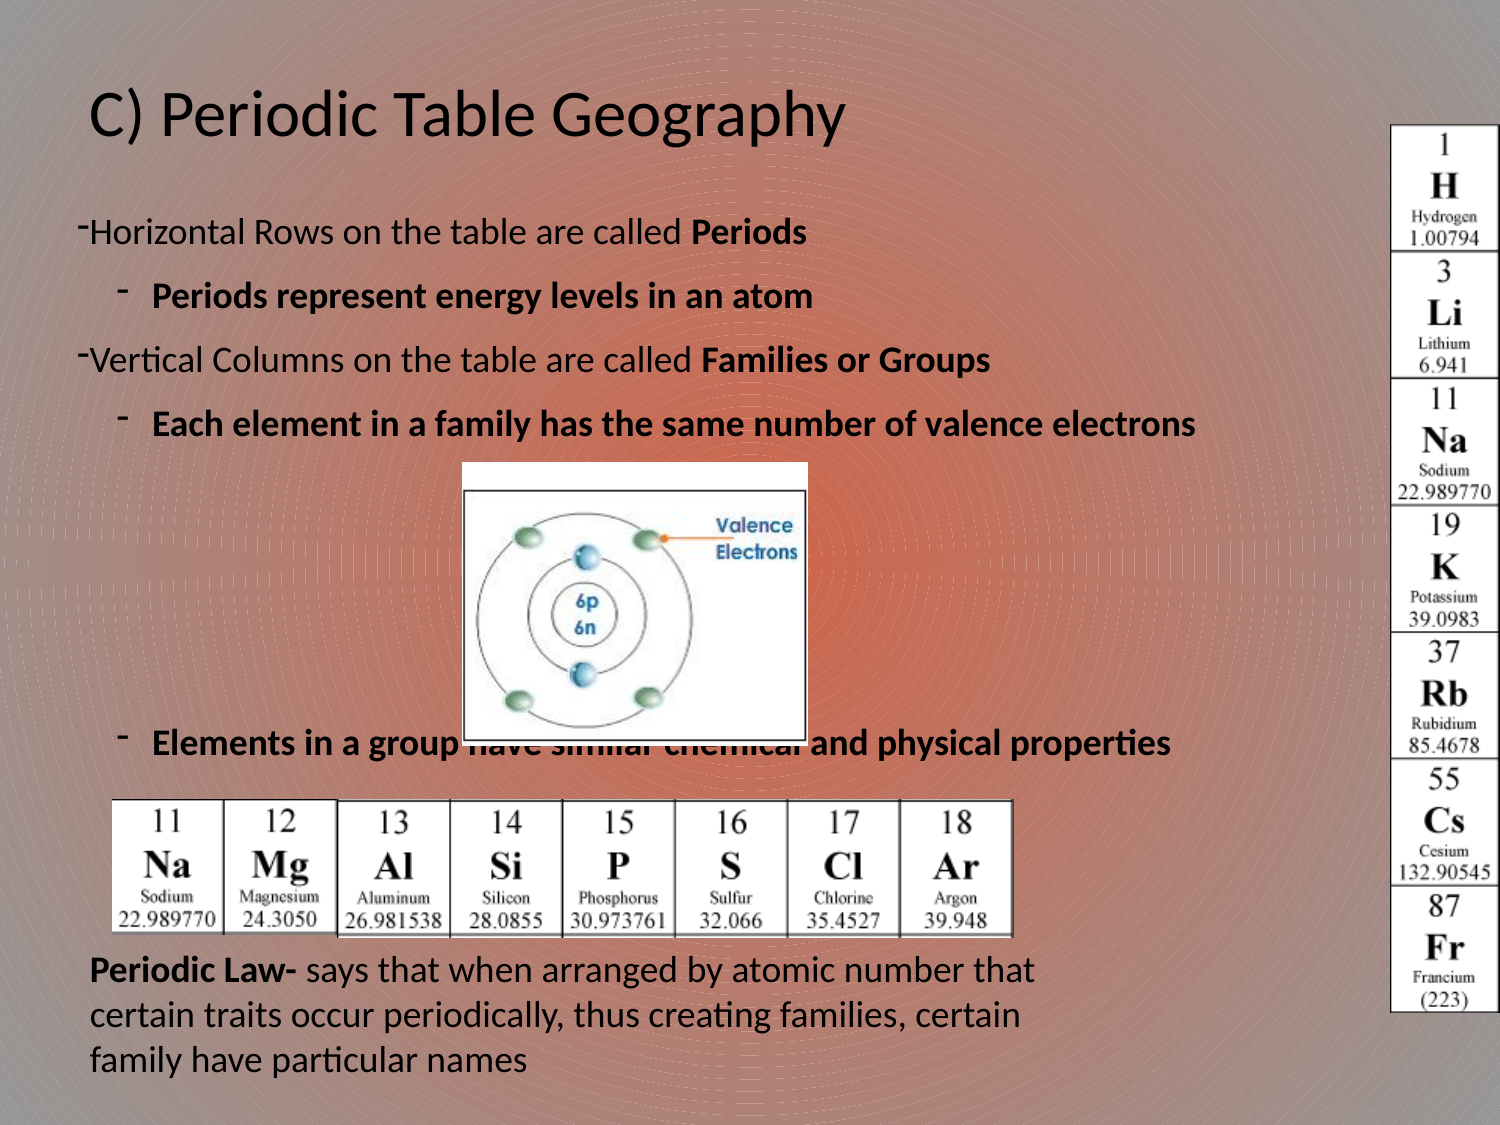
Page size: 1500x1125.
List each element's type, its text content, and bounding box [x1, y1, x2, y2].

picture [1390, 124, 1500, 1013]
picture [462, 462, 809, 746]
text_box C) Periodic Table Geography [75, 62, 1463, 158]
picture [112, 799, 1015, 938]
text_box Periodic Law- says that when arranged by atomic number that certain traits occur periodically, thus creating families, certain family have particular names [75, 937, 1100, 1088]
text_box Horizontal Rows on the table are called Periods Periods represent energy levels in an atom Vertical Columns on the table are called Families or Groups Each element in a family has the same number of valence electrons Elements in a group have similar chemical and physical properties [62, 199, 1385, 770]
